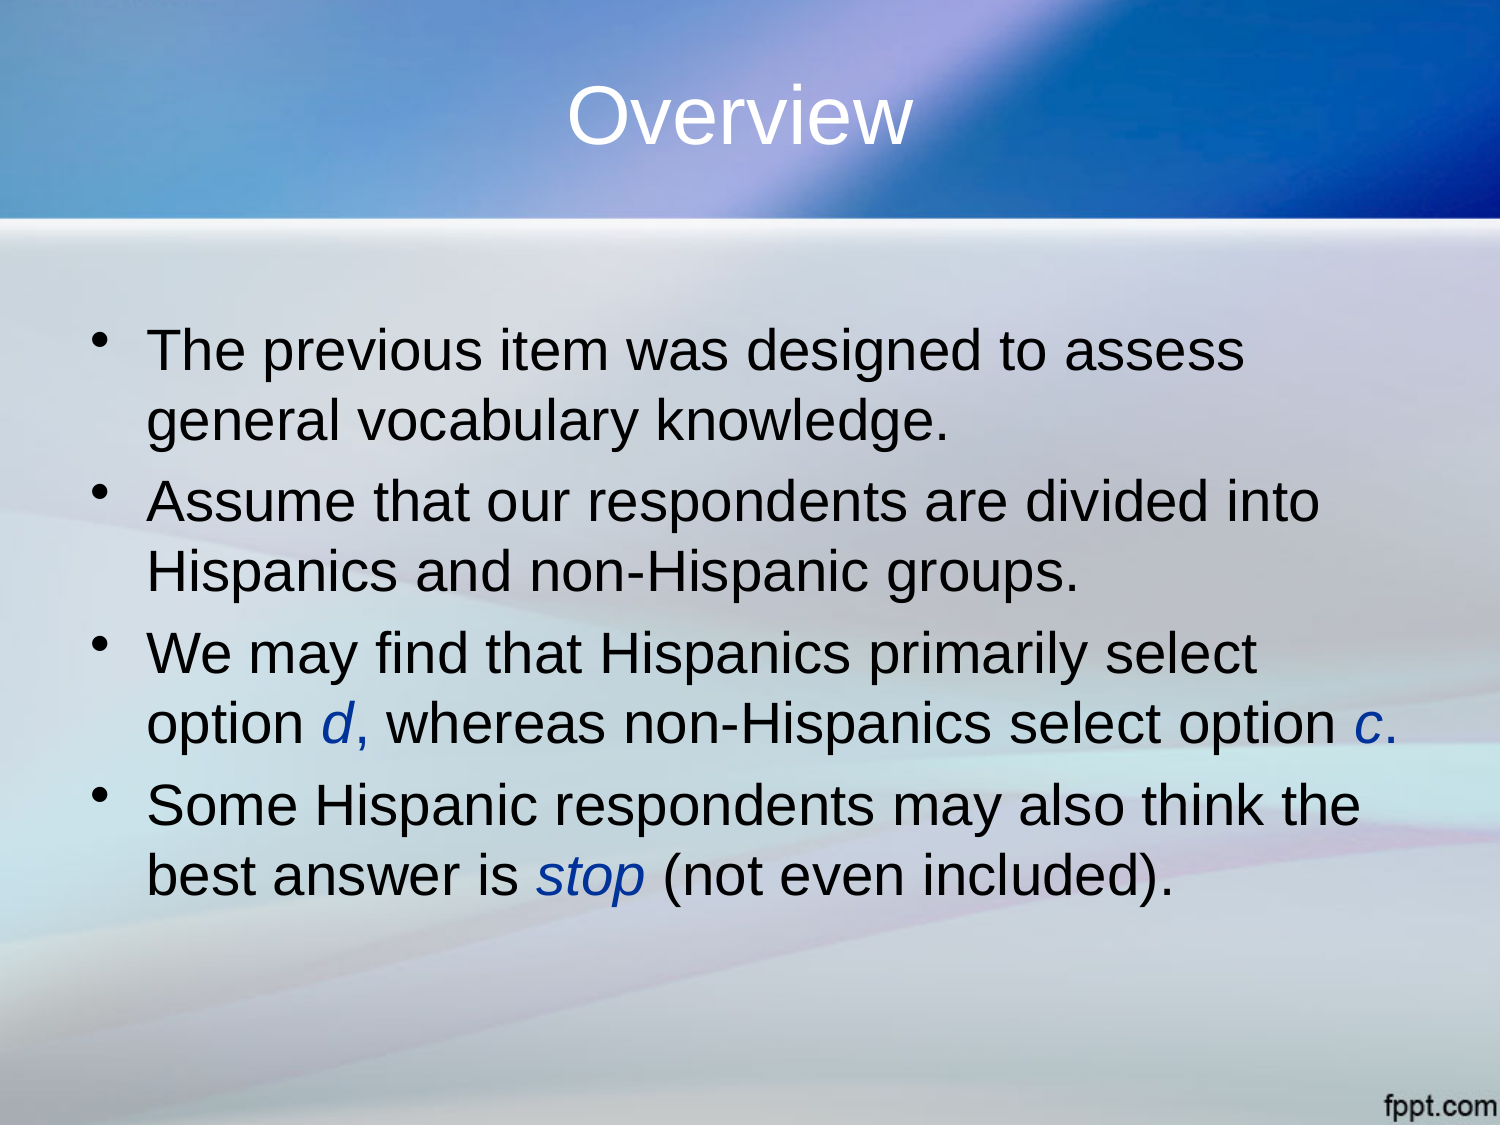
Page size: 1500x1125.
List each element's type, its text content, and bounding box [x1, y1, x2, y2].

list The previous item was designed to assess general vocabulary knowledge. Assume that our respondents are divided into Hispanics and non-Hispanic groups. We may find that Hispanics primarily select option d, whereas non-Hispanics select option c. Some Hispanic respondents may also think the best answer is stop (not even included). [75, 304, 1425, 1047]
title Overview [64, 31, 1415, 192]
picture [0, 0, 1500, 1125]
